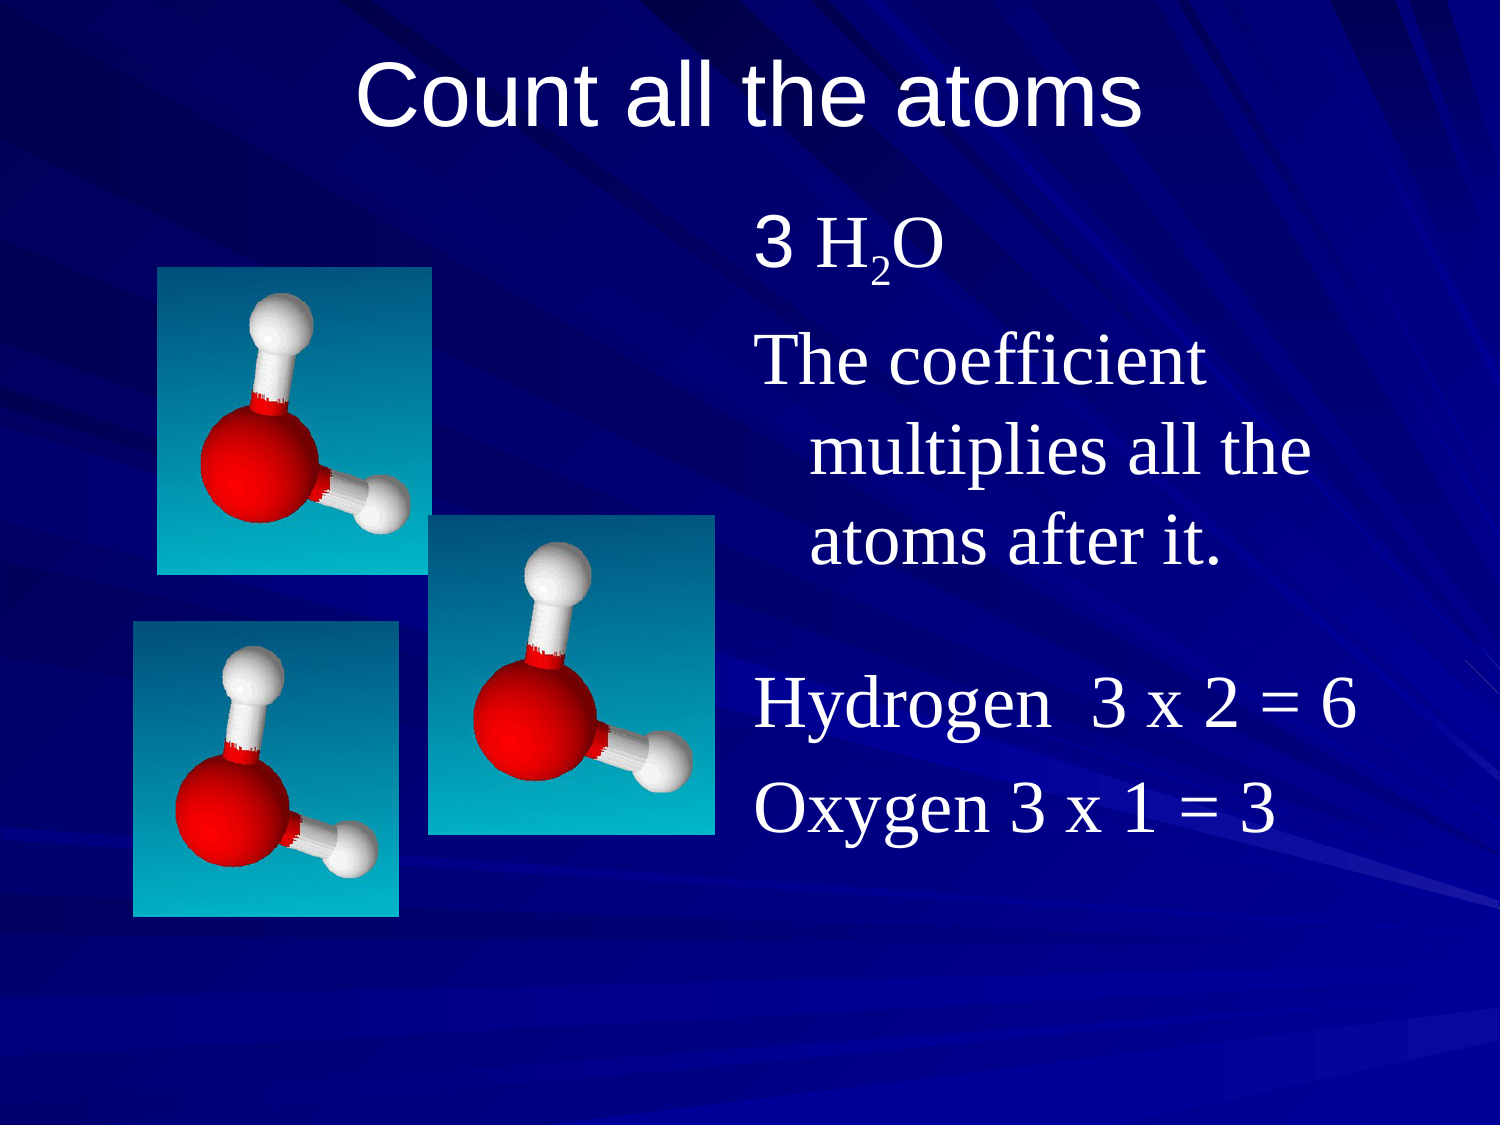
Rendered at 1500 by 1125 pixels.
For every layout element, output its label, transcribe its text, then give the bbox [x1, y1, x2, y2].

picture [156, 276, 186, 281]
picture [133, 621, 246, 628]
picture [133, 647, 399, 918]
picture [428, 543, 715, 835]
title Count all the atoms [74, 0, 1426, 184]
picture [133, 629, 161, 635]
picture [156, 294, 550, 575]
picture [156, 266, 274, 274]
list 3 H2O The coefficient multiplies all the atoms after it. Hydrogen 3 x 2 = 6 Oxygen 3 x 1 = 3 [738, 184, 1426, 929]
